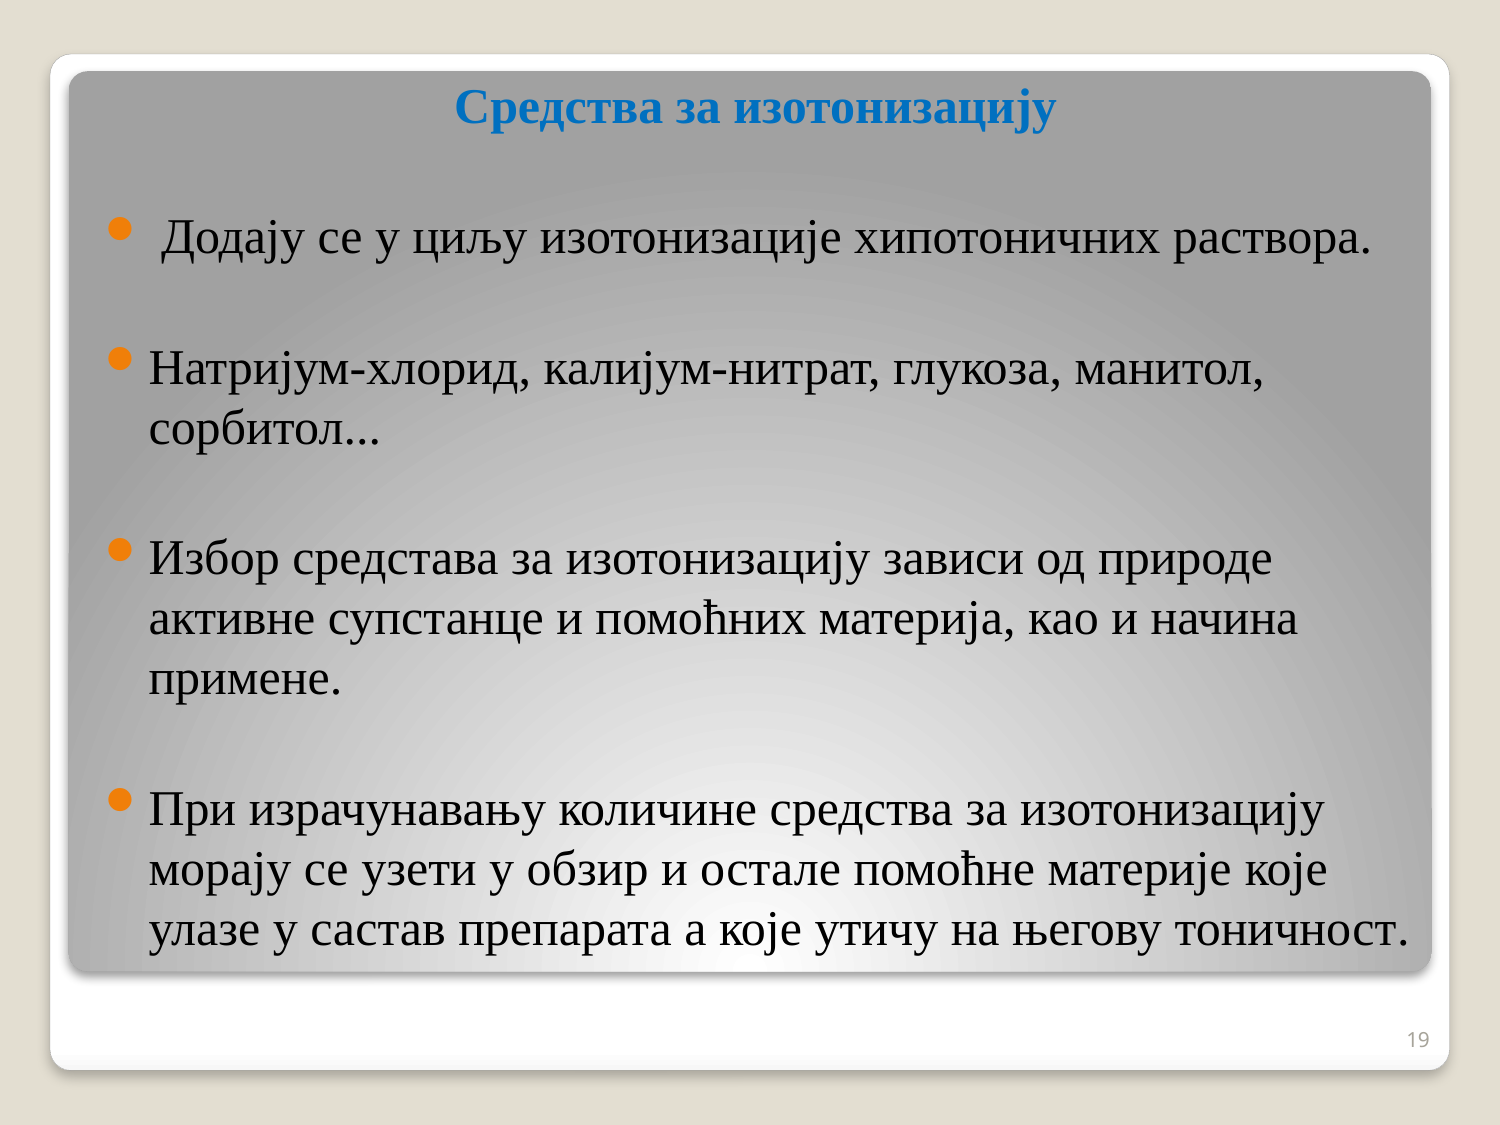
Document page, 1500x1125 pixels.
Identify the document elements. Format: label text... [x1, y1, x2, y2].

list Средства за изотонизацију Додају се у циљу изотонизације хипотоничних раствора. Натријум-хлорид, калијум-нитрат, глукоза, манитол, сорбитол... Избор средстава за изотонизацију зависи од природе активне супстанце и помоћних материја, као и начина примене. При израчунавању количине средства за изотонизацију морају се узети у обзир и остале помоћне материје које улазе у састав препарата а које утичу на његову тоничност. [75, 58, 1434, 1063]
slide_number 19 [1369, 1002, 1445, 1063]
